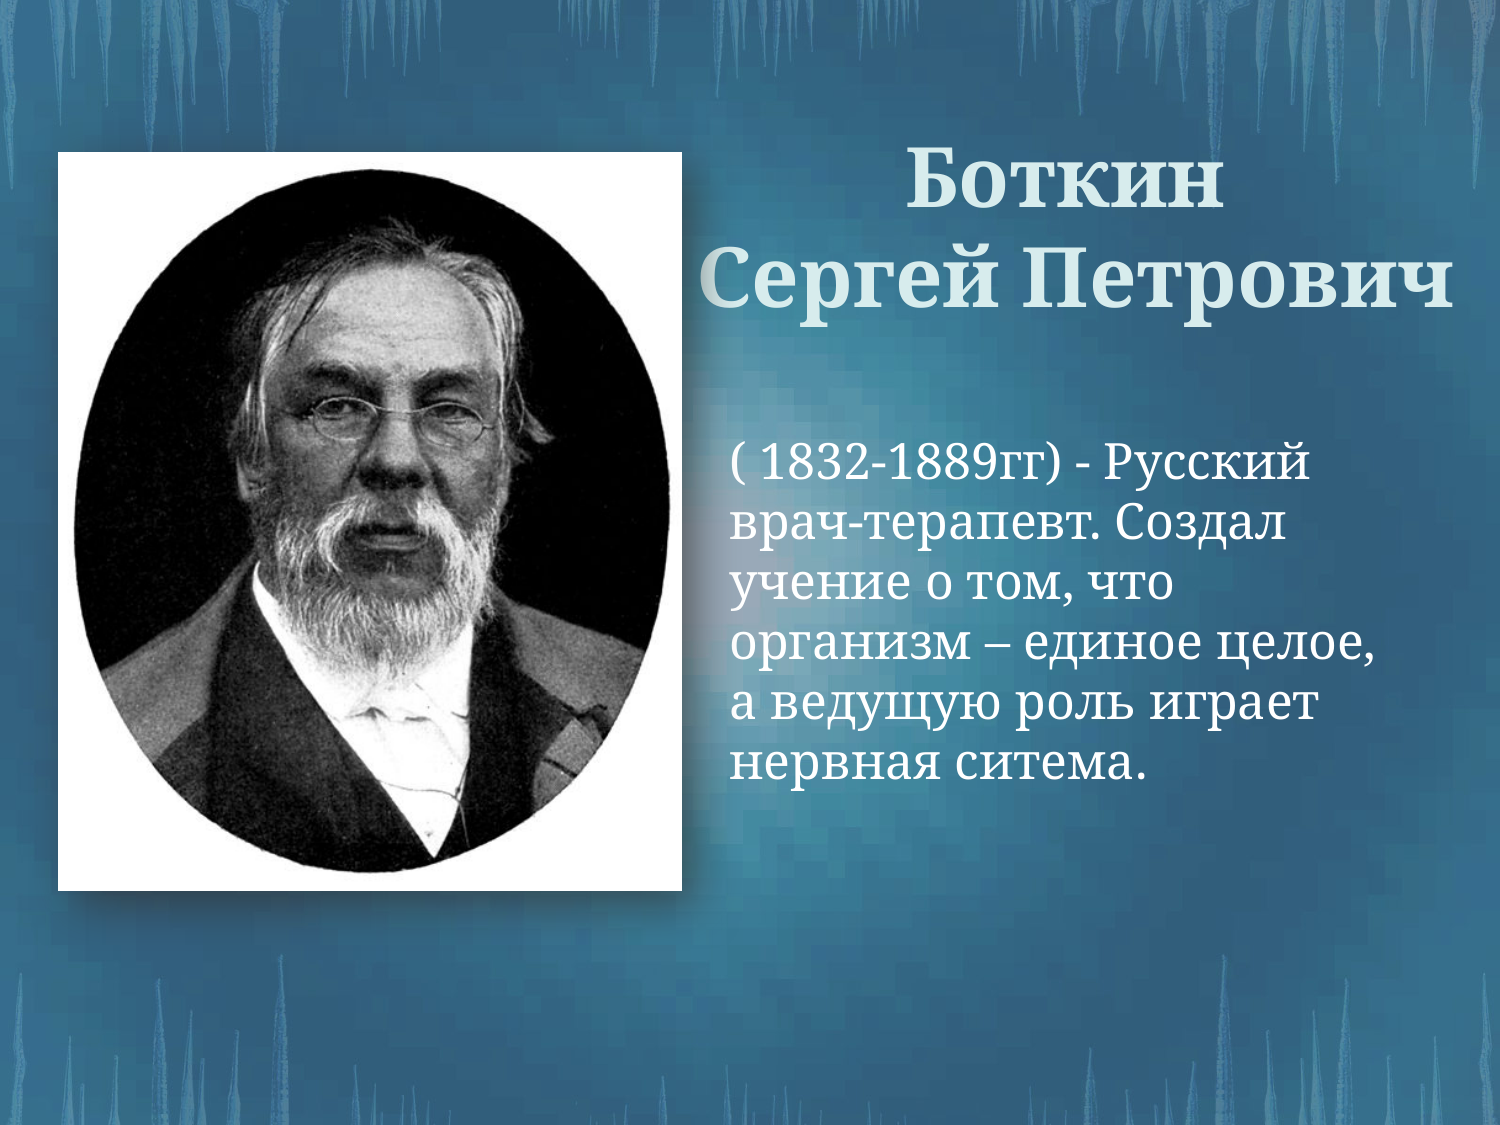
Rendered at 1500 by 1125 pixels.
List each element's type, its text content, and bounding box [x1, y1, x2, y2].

picture [0, 0, 1500, 1125]
text_box Боткин Сергей Петрович [659, 117, 1470, 332]
text_box ( 1832-1889гг) - Русский врач-терапевт. Создал учение о том, что организм – единое целое, а ведущую роль играет нервная ситема. [730, 421, 1407, 797]
